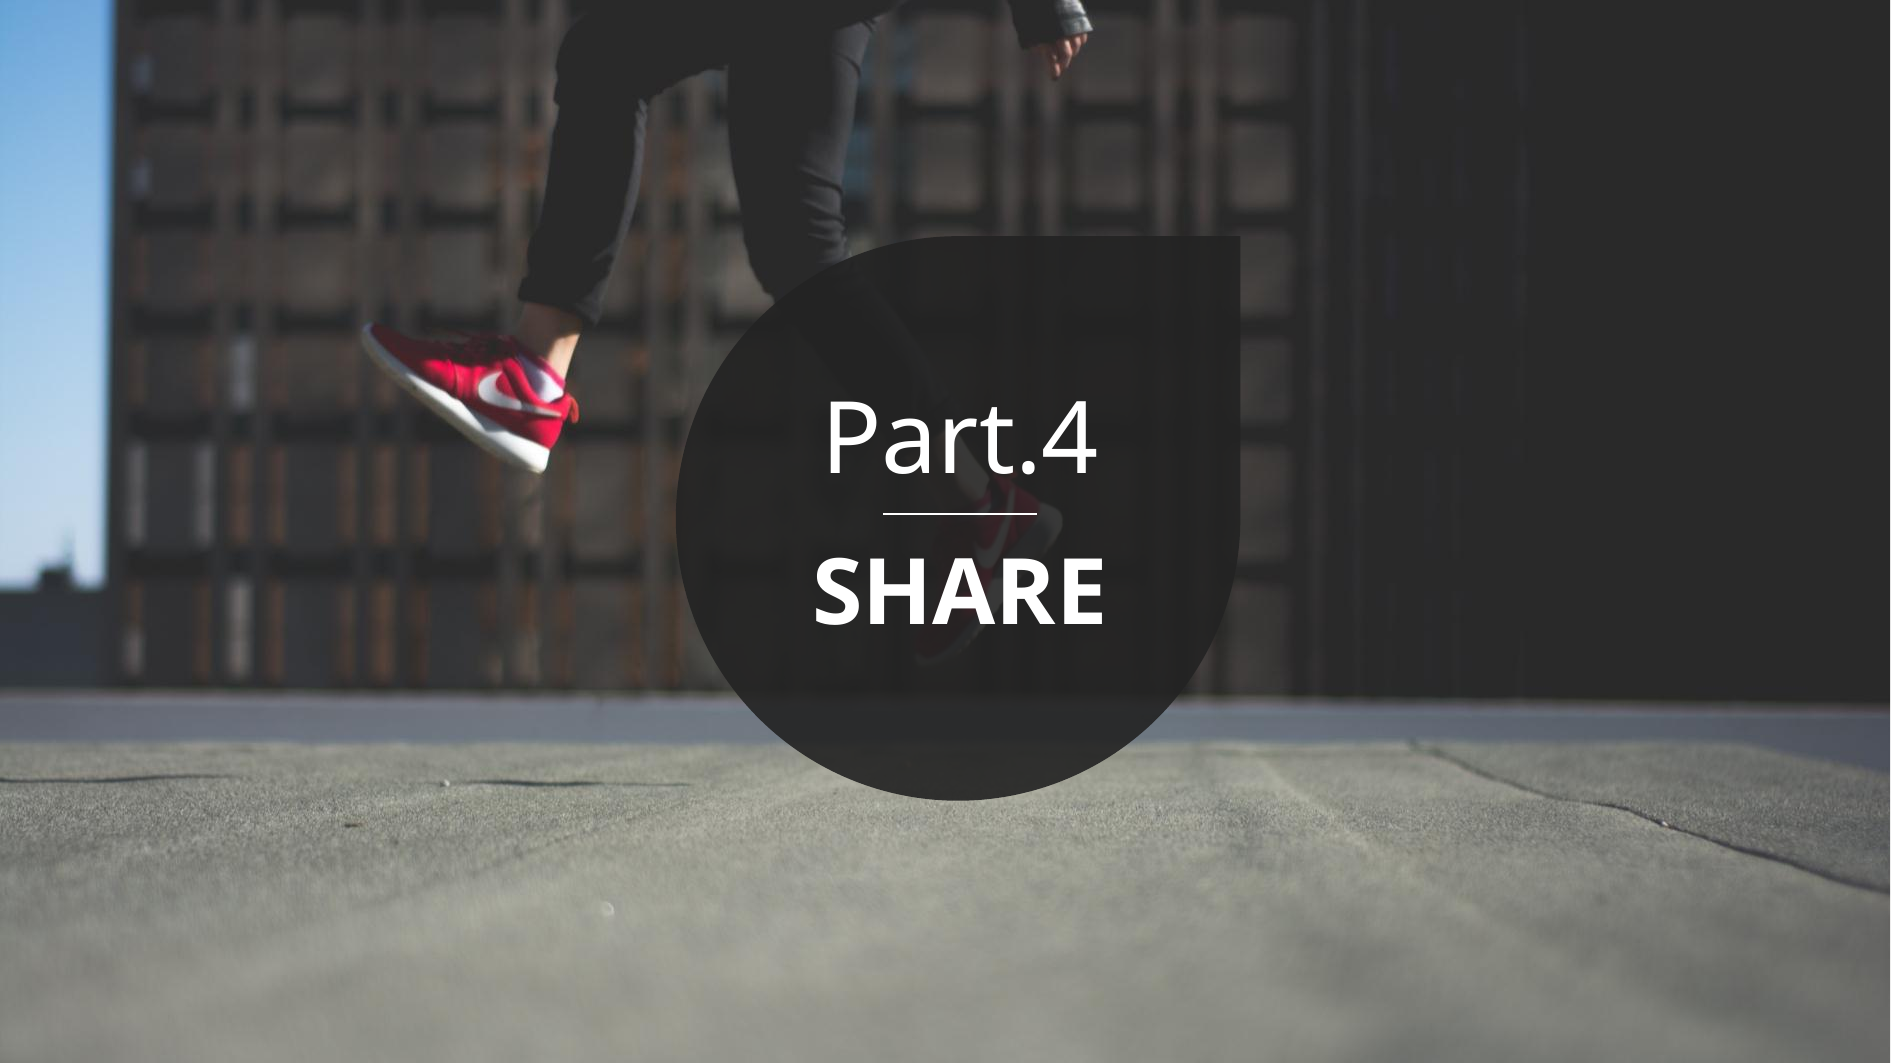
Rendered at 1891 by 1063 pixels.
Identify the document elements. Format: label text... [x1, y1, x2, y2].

text_box [673, 234, 1243, 803]
text_box Part.4 [806, 366, 1114, 501]
picture [0, 0, 1891, 1063]
text_box SHARE [797, 526, 1123, 651]
